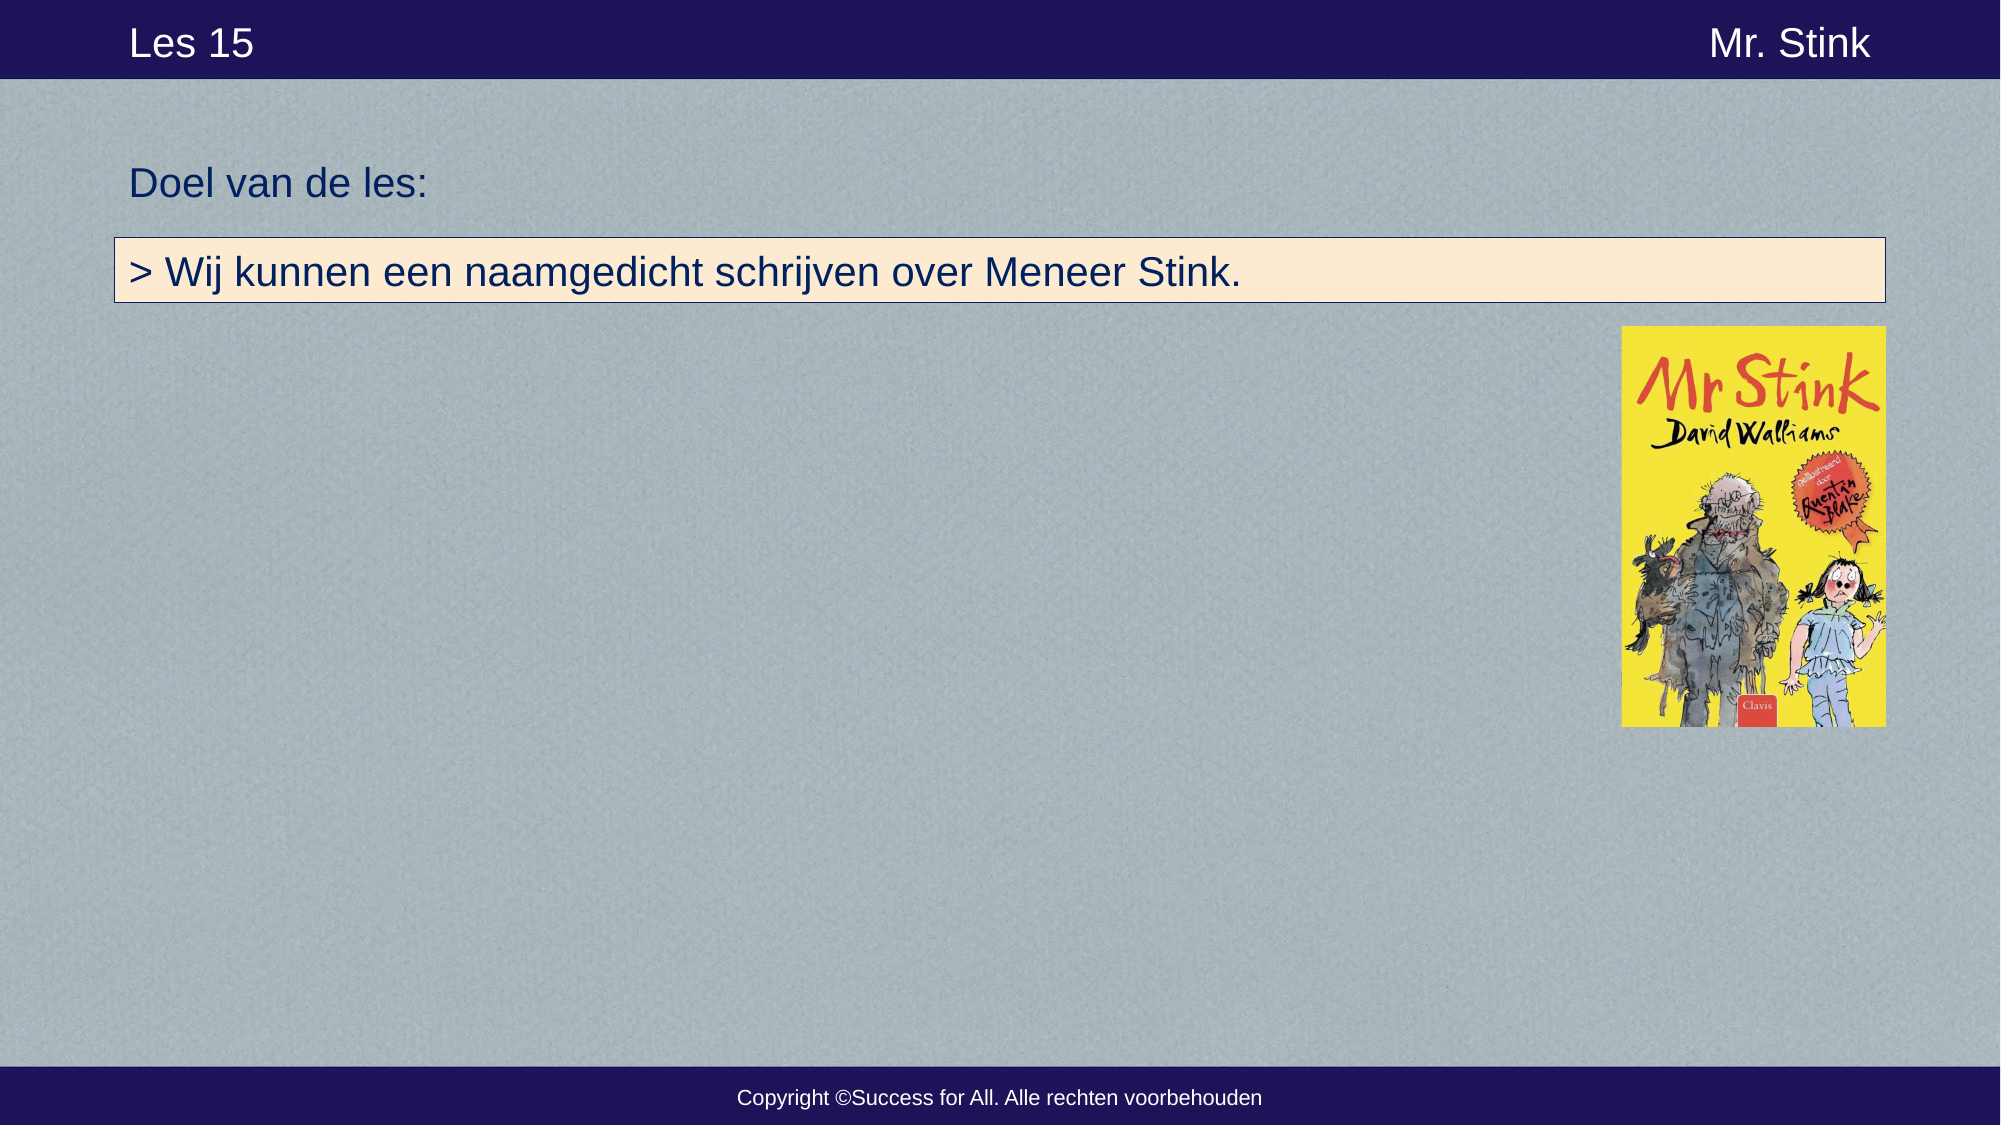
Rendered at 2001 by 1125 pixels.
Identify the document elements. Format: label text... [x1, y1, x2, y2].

text_box Les 15 [114, 8, 354, 73]
text_box Copyright ©Success for All. Alle rechten voorbehouden [0, 1076, 2000, 1125]
text_box Doel van de les: [113, 148, 1635, 214]
text_box Mr. Stink [999, 8, 1886, 73]
text_box > Wij kunnen een naamgedicht schrijven over Meneer Stink. [114, 237, 1886, 303]
picture [0, 0, 2001, 1125]
